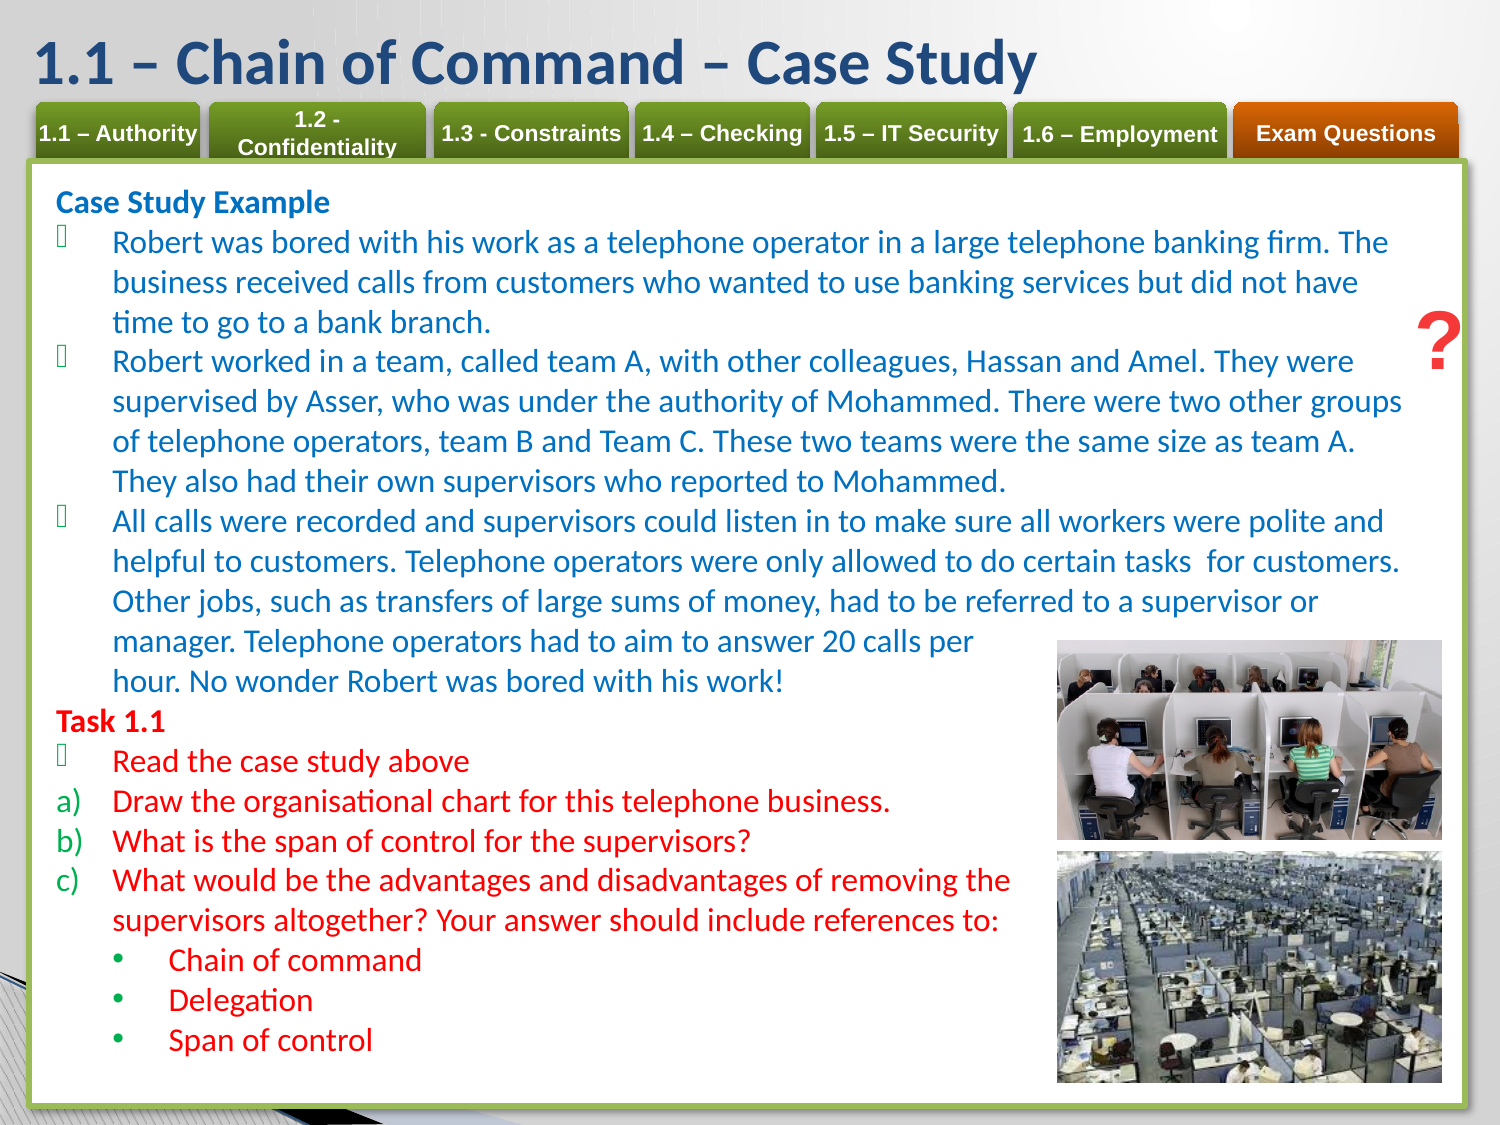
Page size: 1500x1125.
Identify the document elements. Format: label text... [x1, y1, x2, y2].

picture [1056, 851, 1442, 1083]
picture [1056, 640, 1442, 841]
text_box ? [1399, 278, 1459, 394]
picture [281, 1114, 303, 1125]
title 1.1 – Chain of Command – Case Study [17, 7, 1235, 110]
text_box Case Study Example Robert was bored with his work as a telephone operator in a large telephone banking firm. The business received calls from customers who wanted to use banking services but did not have time to go to a bank branch. Robert worked in a team, called team A, with other colleagues, Hassan and Amel. They were supervised by Asser, who was under the authority of Mohammed. There were two other groups of telephone operators, team B and Team C. These two teams were the same size as team A. They also had their own supervisors who reported to Mohammed. All calls were recorded and supervisors could listen in to make sure all workers were polite and helpful to customers. Telephone operators were only allowed to do certain tasks for customers. Other jobs, such as transfers of large sums of money, had to be referred to a supervisor or manager. Telephone operators had to aim to answer 20 calls per hour. No wonder Robert was bored with his work! Task 1.1 Read the case study above Draw the organisational chart for this telephone business. What is the span of control for the supervisors? What would be the advantages and disadvantages of removing the supervisors altogether? Your answer should include references to: Chain of command Delegation Span of control [41, 172, 1442, 1066]
